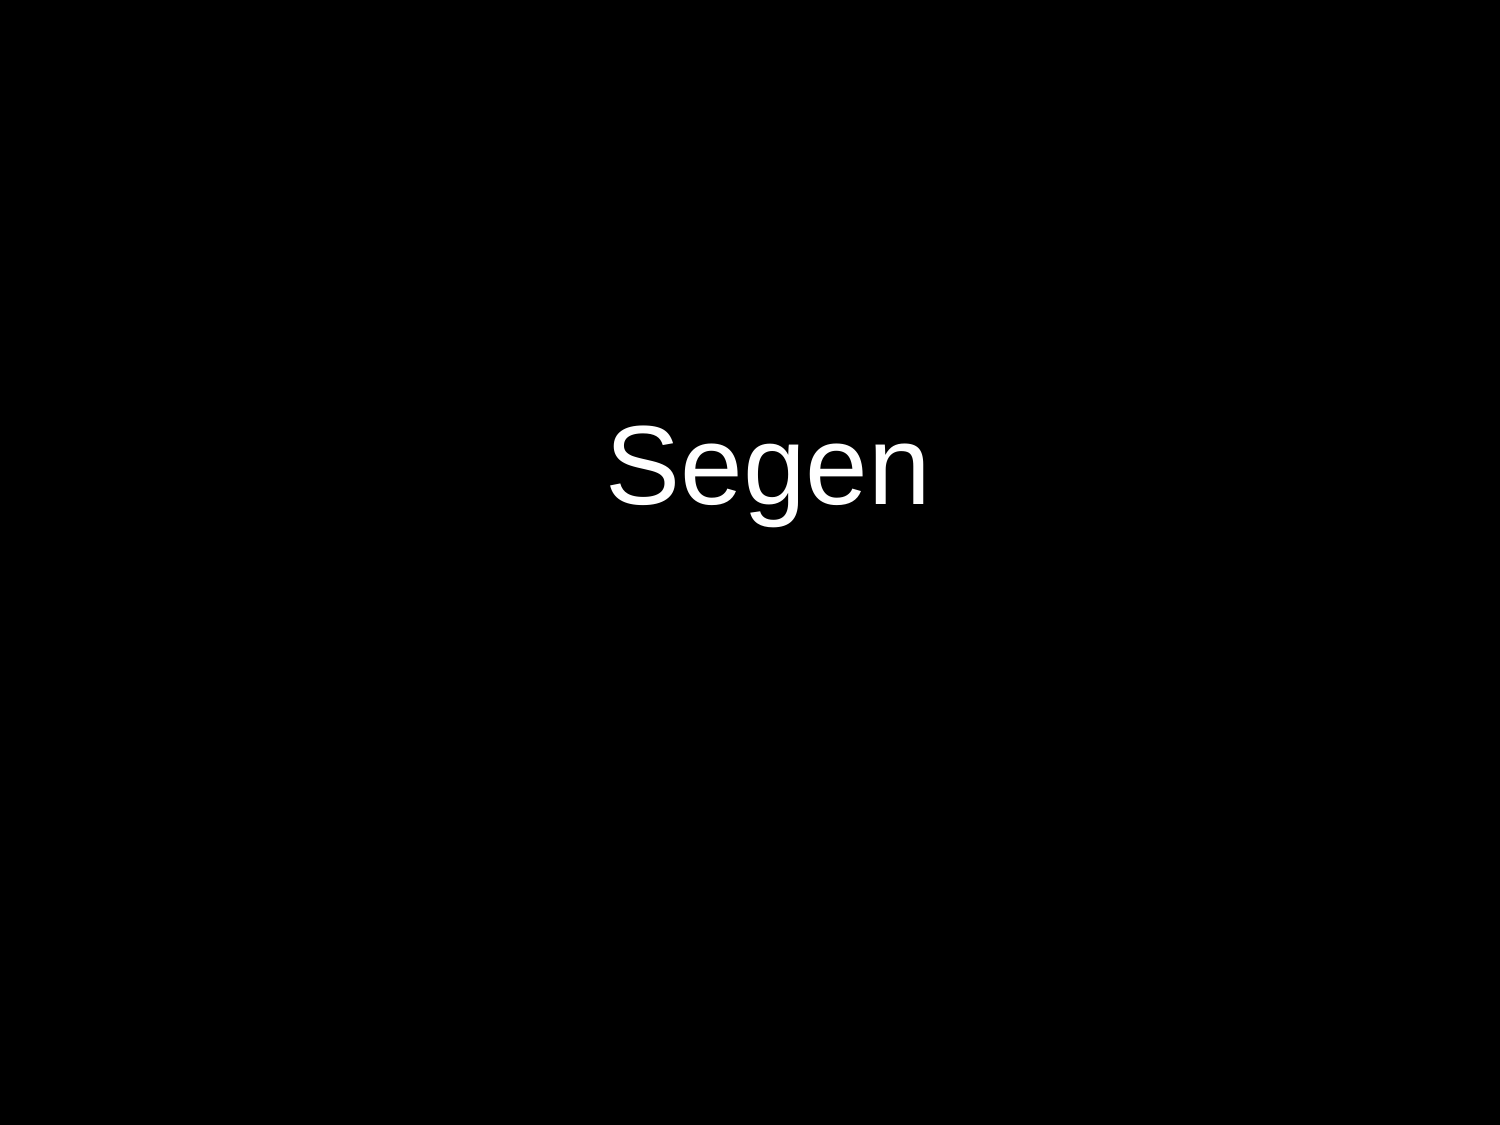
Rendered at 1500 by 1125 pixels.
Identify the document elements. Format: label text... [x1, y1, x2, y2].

text_box Segen [76, 397, 1460, 538]
